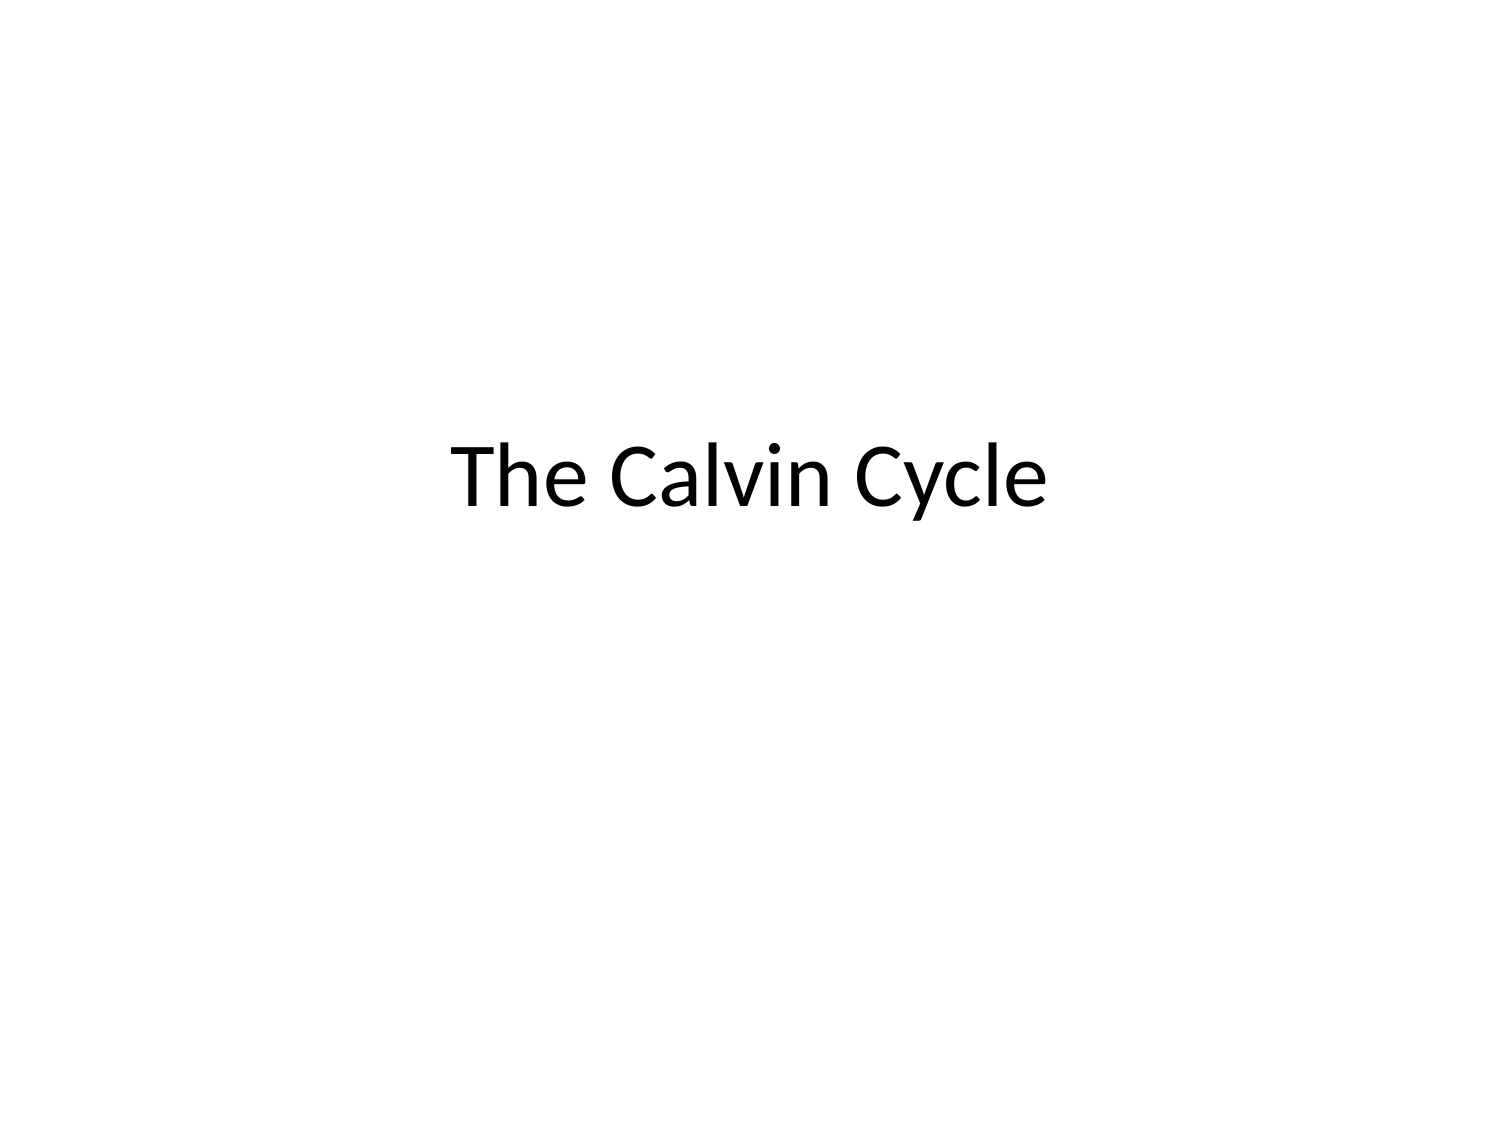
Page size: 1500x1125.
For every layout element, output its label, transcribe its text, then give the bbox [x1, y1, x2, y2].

title The Calvin Cycle [112, 349, 1388, 591]
